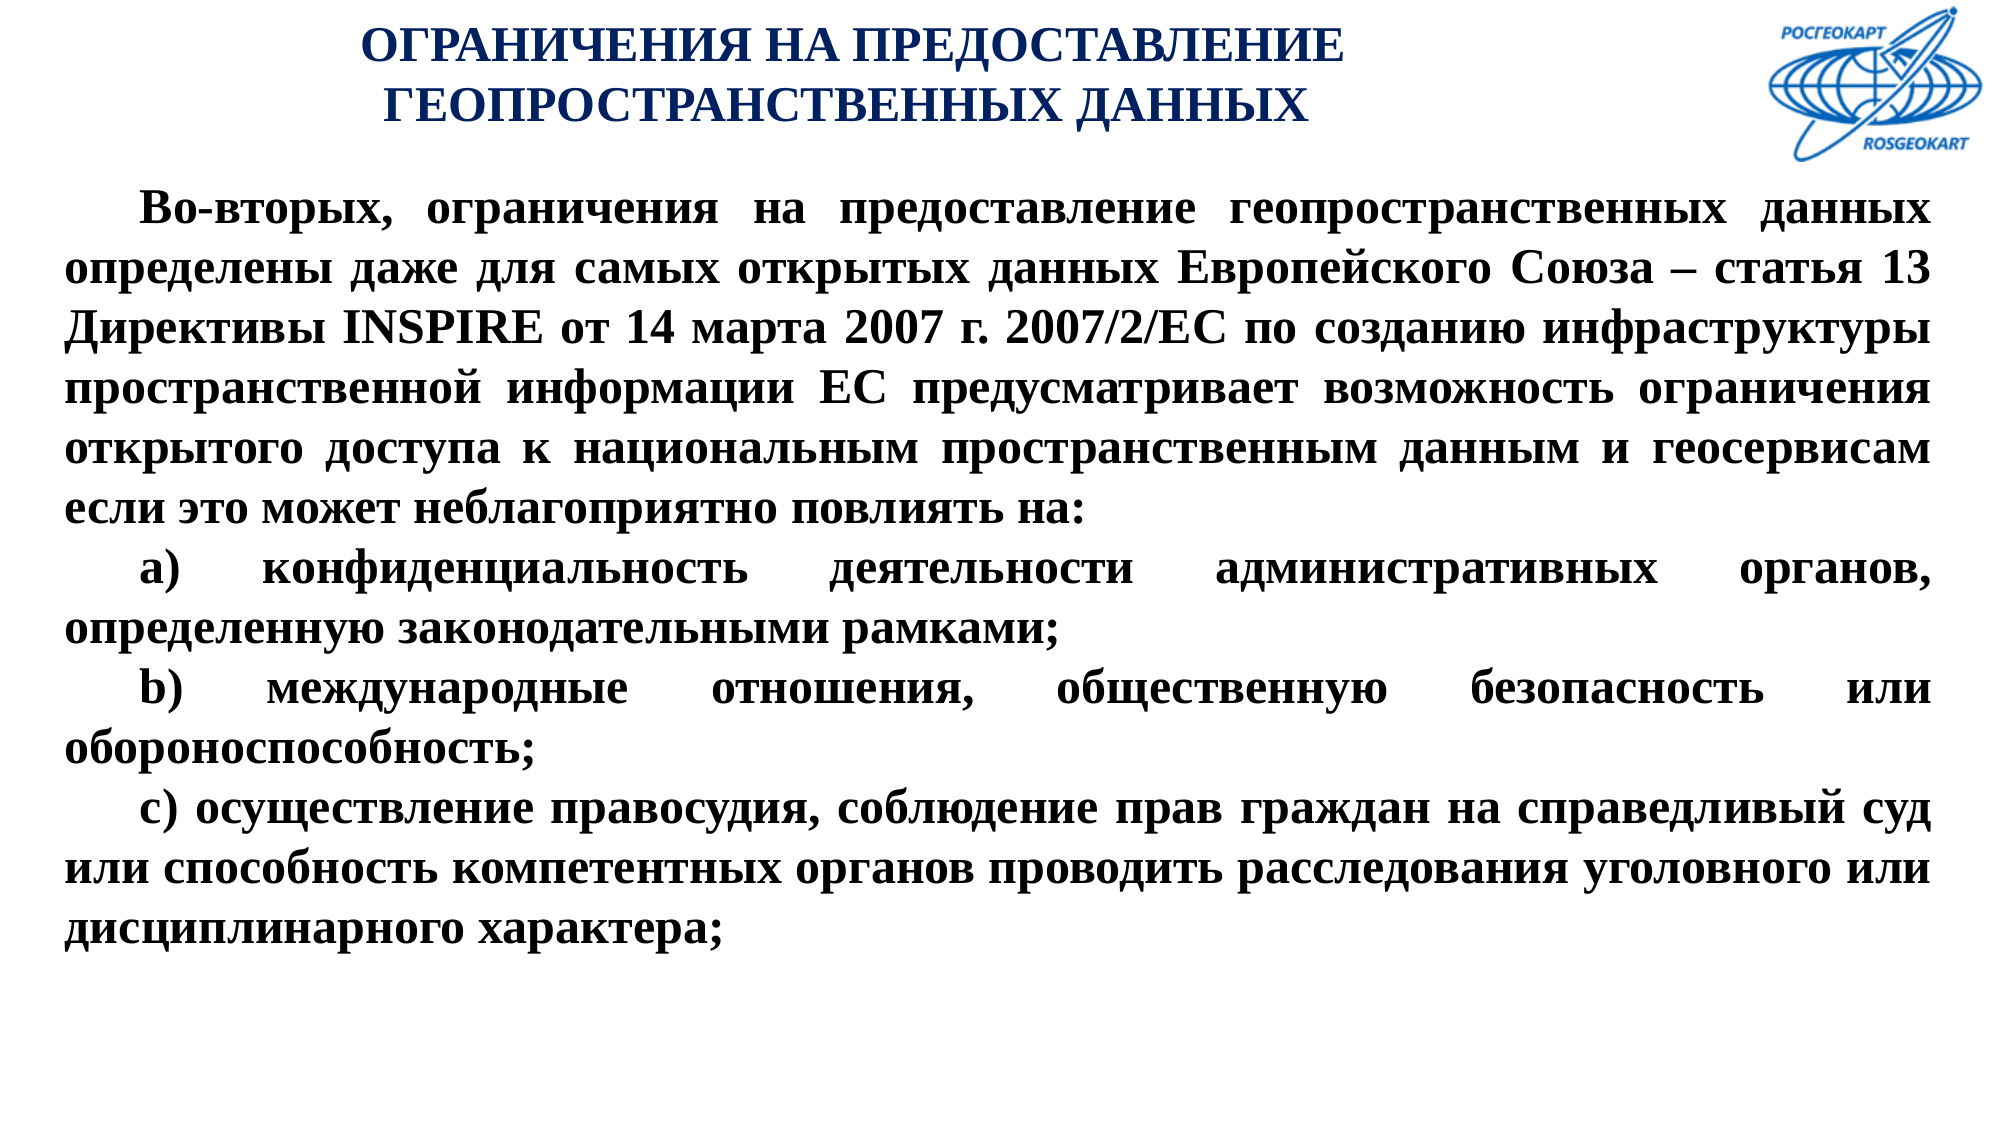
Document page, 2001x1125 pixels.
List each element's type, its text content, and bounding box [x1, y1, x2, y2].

picture [1757, 6, 1994, 162]
text_box ОГРАНИЧЕНИЯ НА ПРЕДОСТАВЛЕНИЕ ГЕОПРОСТРАНСТВЕННЫХ ДАННЫХ [0, 3, 1707, 139]
text_box Во-вторых, ограничения на предоставление геопространственных данных определены даже для самых открытых данных Европейского Союза – статья 13 Директивы INSPIRE от 14 марта 2007 г. 2007/2/ЕС по созданию инфраструктуры пространственной информации ЕС предусматривает возможность ограничения открытого доступа к национальным пространственным данным и геосервисам если это может неблагоприятно повлиять на: a) конфиденциальность деятельности административных органов, определенную законодательными рамками; b) международные отношения, общественную безопасность или обороноспособность; c) осуществление правосудия, соблюдение прав граждан на справедливый суд или способность компетентных органов проводить расследования уголовного или дисциплинарного характера; [49, 165, 1947, 961]
